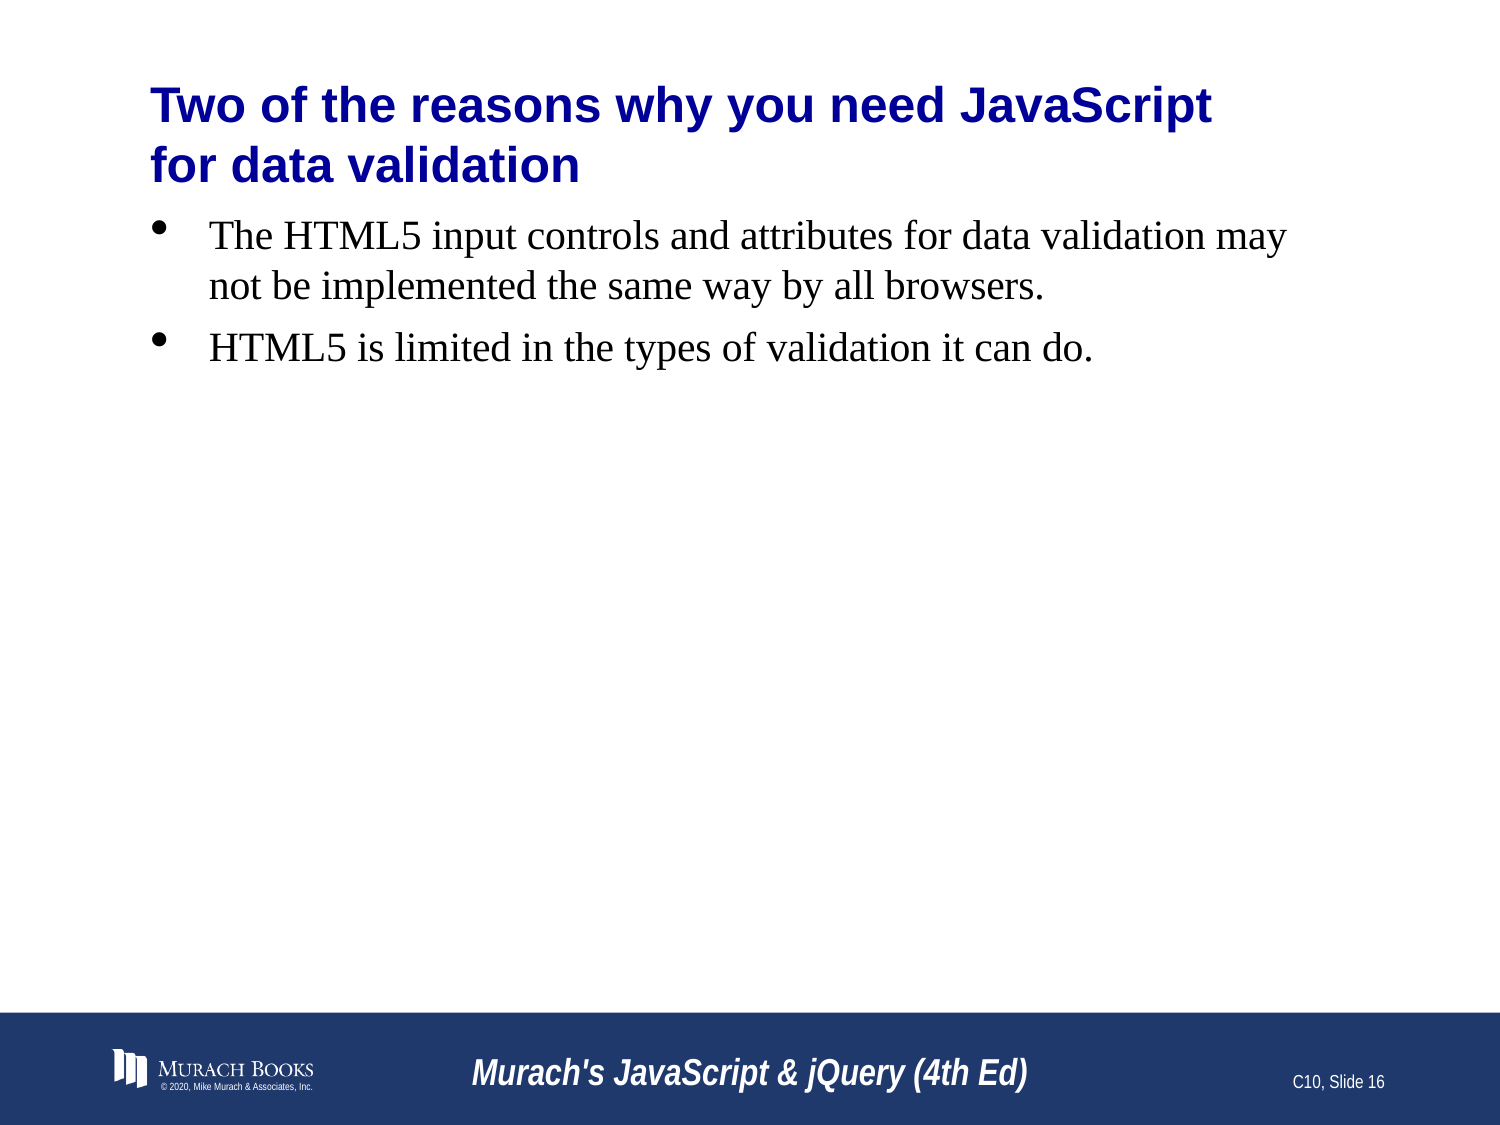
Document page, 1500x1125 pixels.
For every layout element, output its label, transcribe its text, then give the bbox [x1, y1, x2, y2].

title Two of the reasons why you need JavaScript for data validation [150, 72, 1350, 194]
slide_number C10, Slide 16 [1087, 1025, 1400, 1100]
footer © 2020, Mike Murach & Associates, Inc. [12, 1025, 463, 1100]
list The HTML5 input controls and attributes for data validation may not be implemented the same way by all browsers. HTML5 is limited in the types of validation it can do. [137, 200, 1350, 1000]
slide_number Murach's JavaScript & jQuery (4th Ed) [463, 1025, 1050, 1100]
